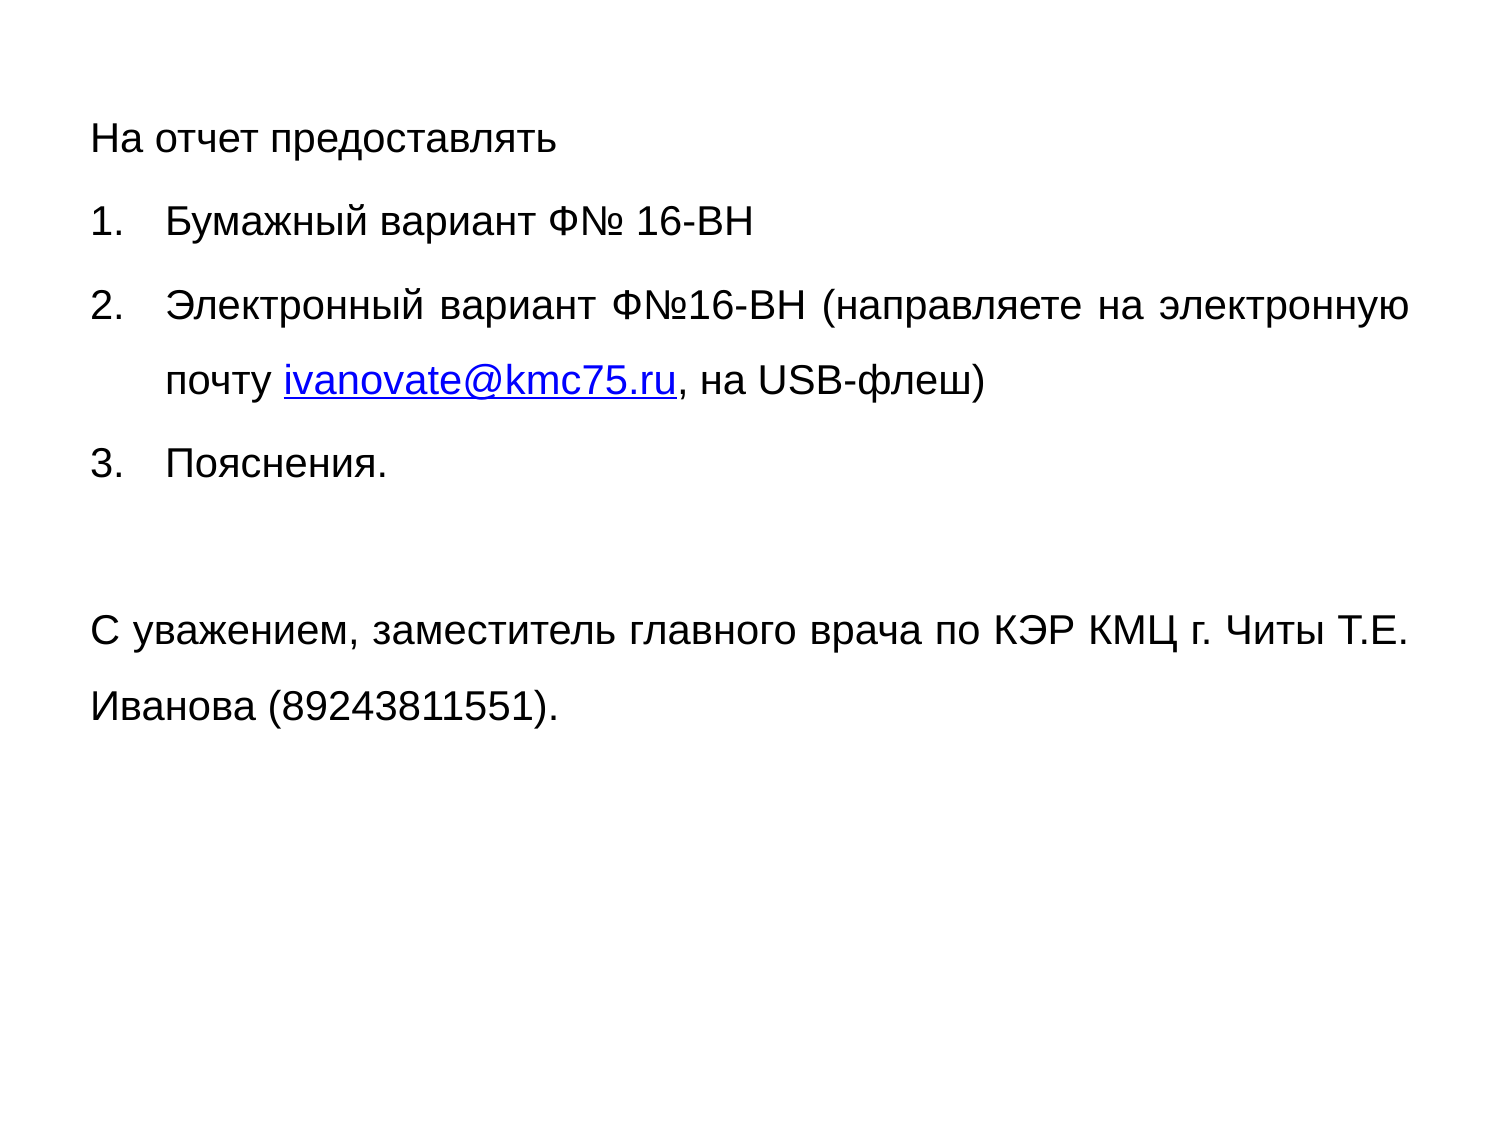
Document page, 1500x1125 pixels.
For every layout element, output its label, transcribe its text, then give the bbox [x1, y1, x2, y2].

list На отчет предоставлять Бумажный вариант Ф№ 16-ВН Электронный вариант Ф№16-ВН (направляете на электронную почту ivanovate@kmc75.ru, на USB-флеш) Пояснения. С уважением, заместитель главного врача по КЭР КМЦ г. Читы Т.Е. Иванова (89243811551). [75, 78, 1425, 963]
